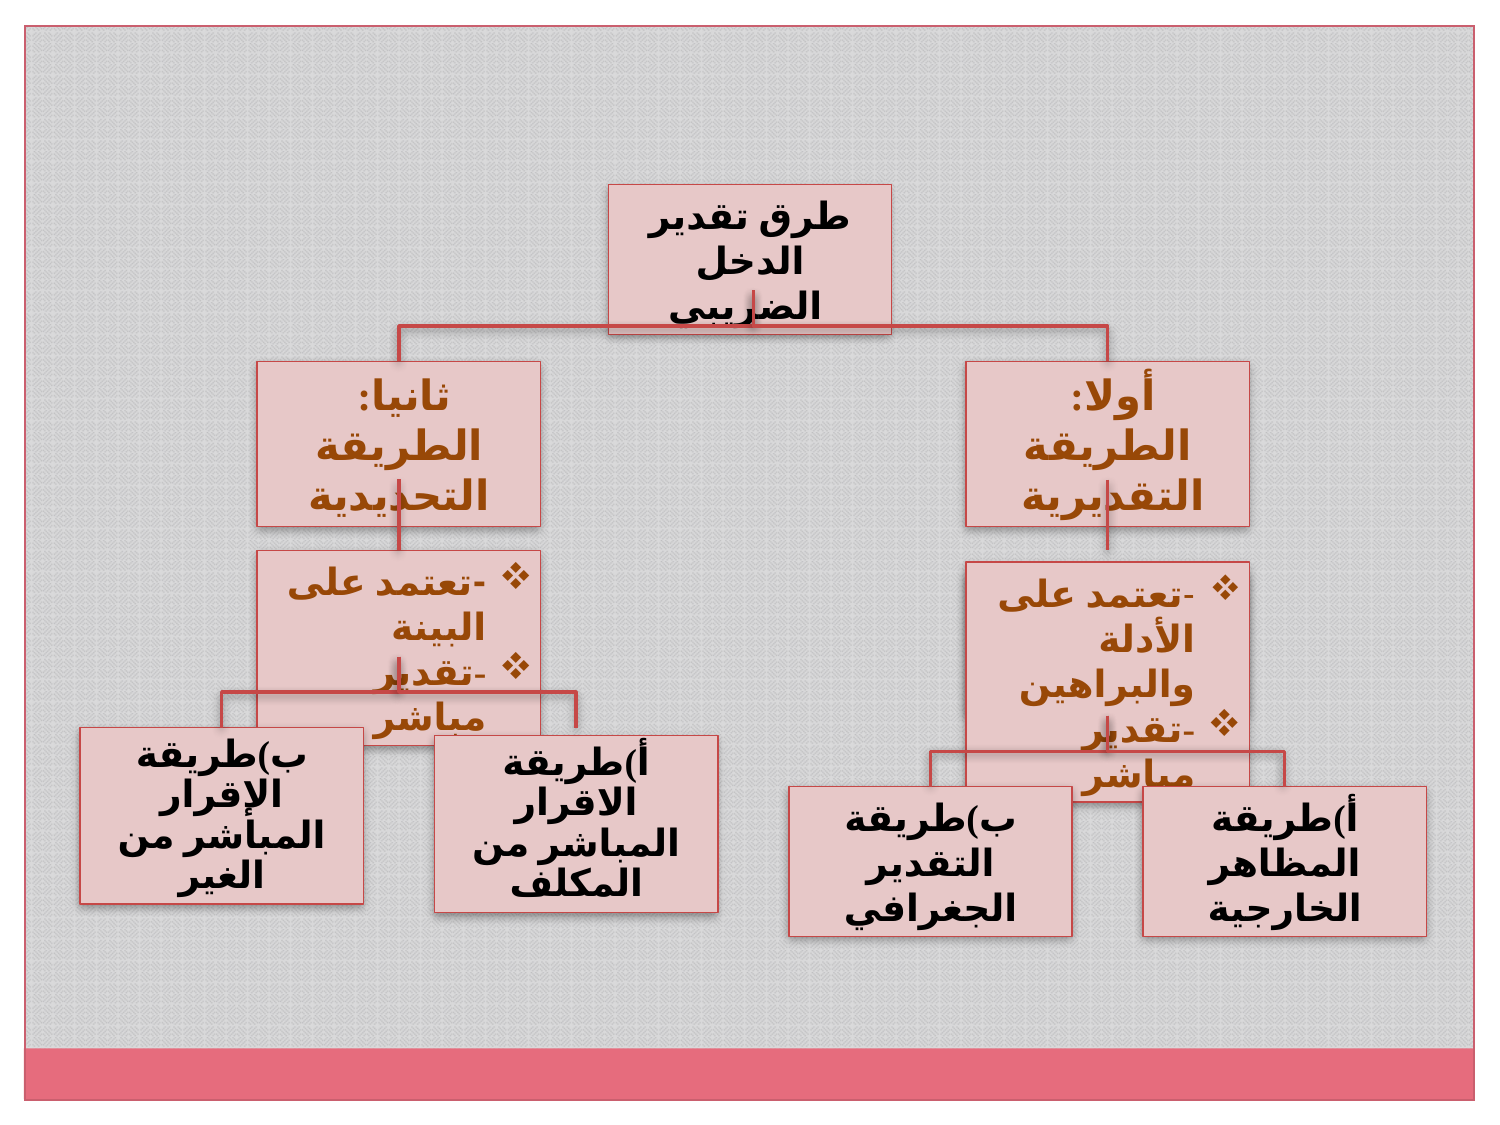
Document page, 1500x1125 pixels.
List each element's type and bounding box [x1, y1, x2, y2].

text_box [79, 184, 1427, 893]
